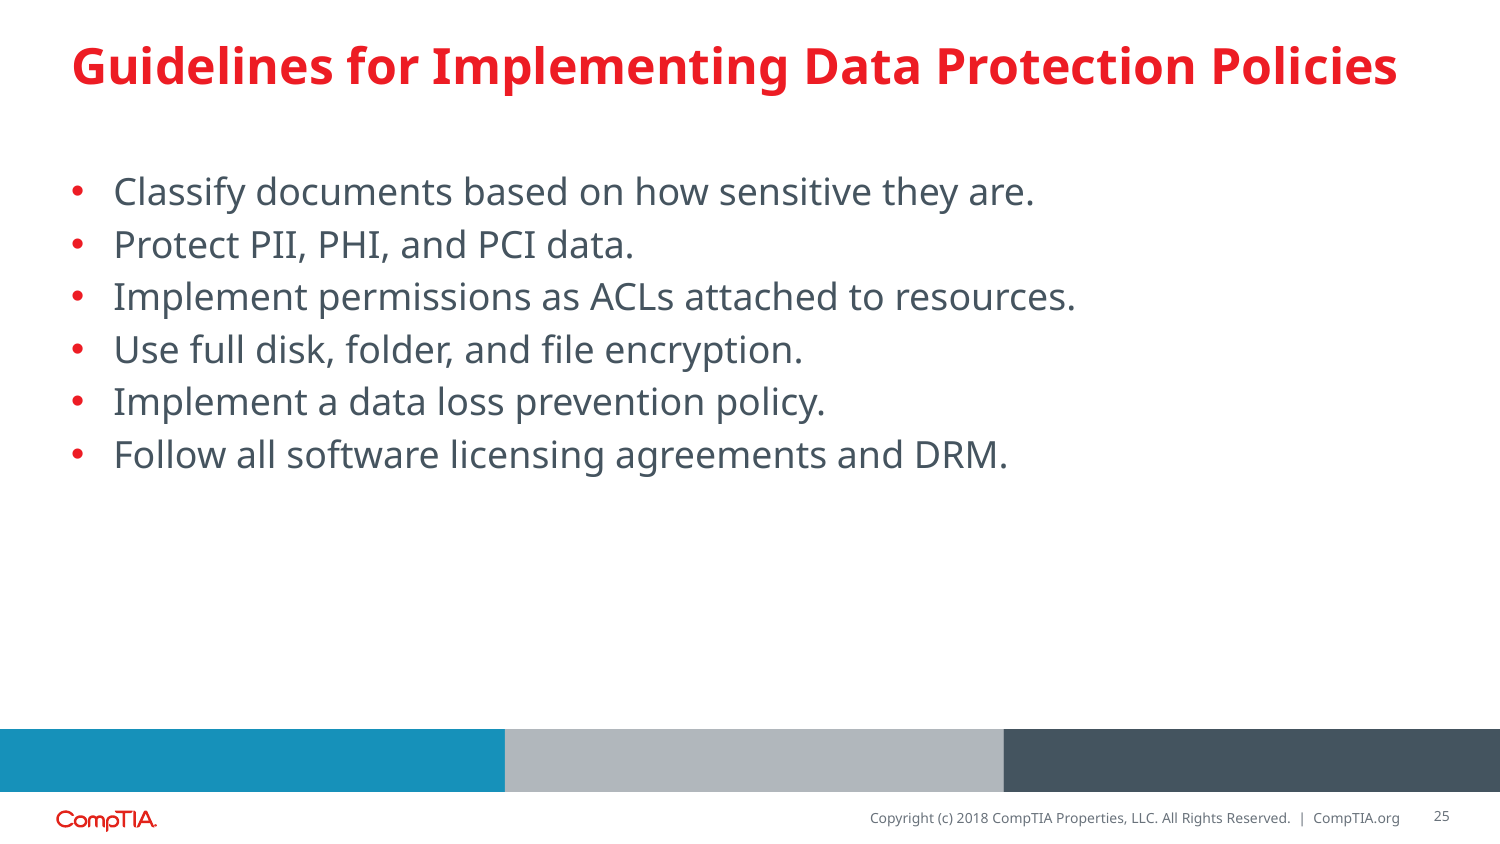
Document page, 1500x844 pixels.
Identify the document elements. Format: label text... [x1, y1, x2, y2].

slide_number 25 [1407, 800, 1450, 835]
picture [0, 729, 1500, 792]
list Classify documents based on how sensitive they are. Protect PII, PHI, and PCI data. Implement permissions as ACLs attached to resources. Use full disk, folder, and file encryption. Implement a data loss prevention policy. Follow all software licensing agreements and DRM. [56, 160, 1444, 706]
title Guidelines for Implementing Data Protection Policies [56, 12, 1444, 117]
